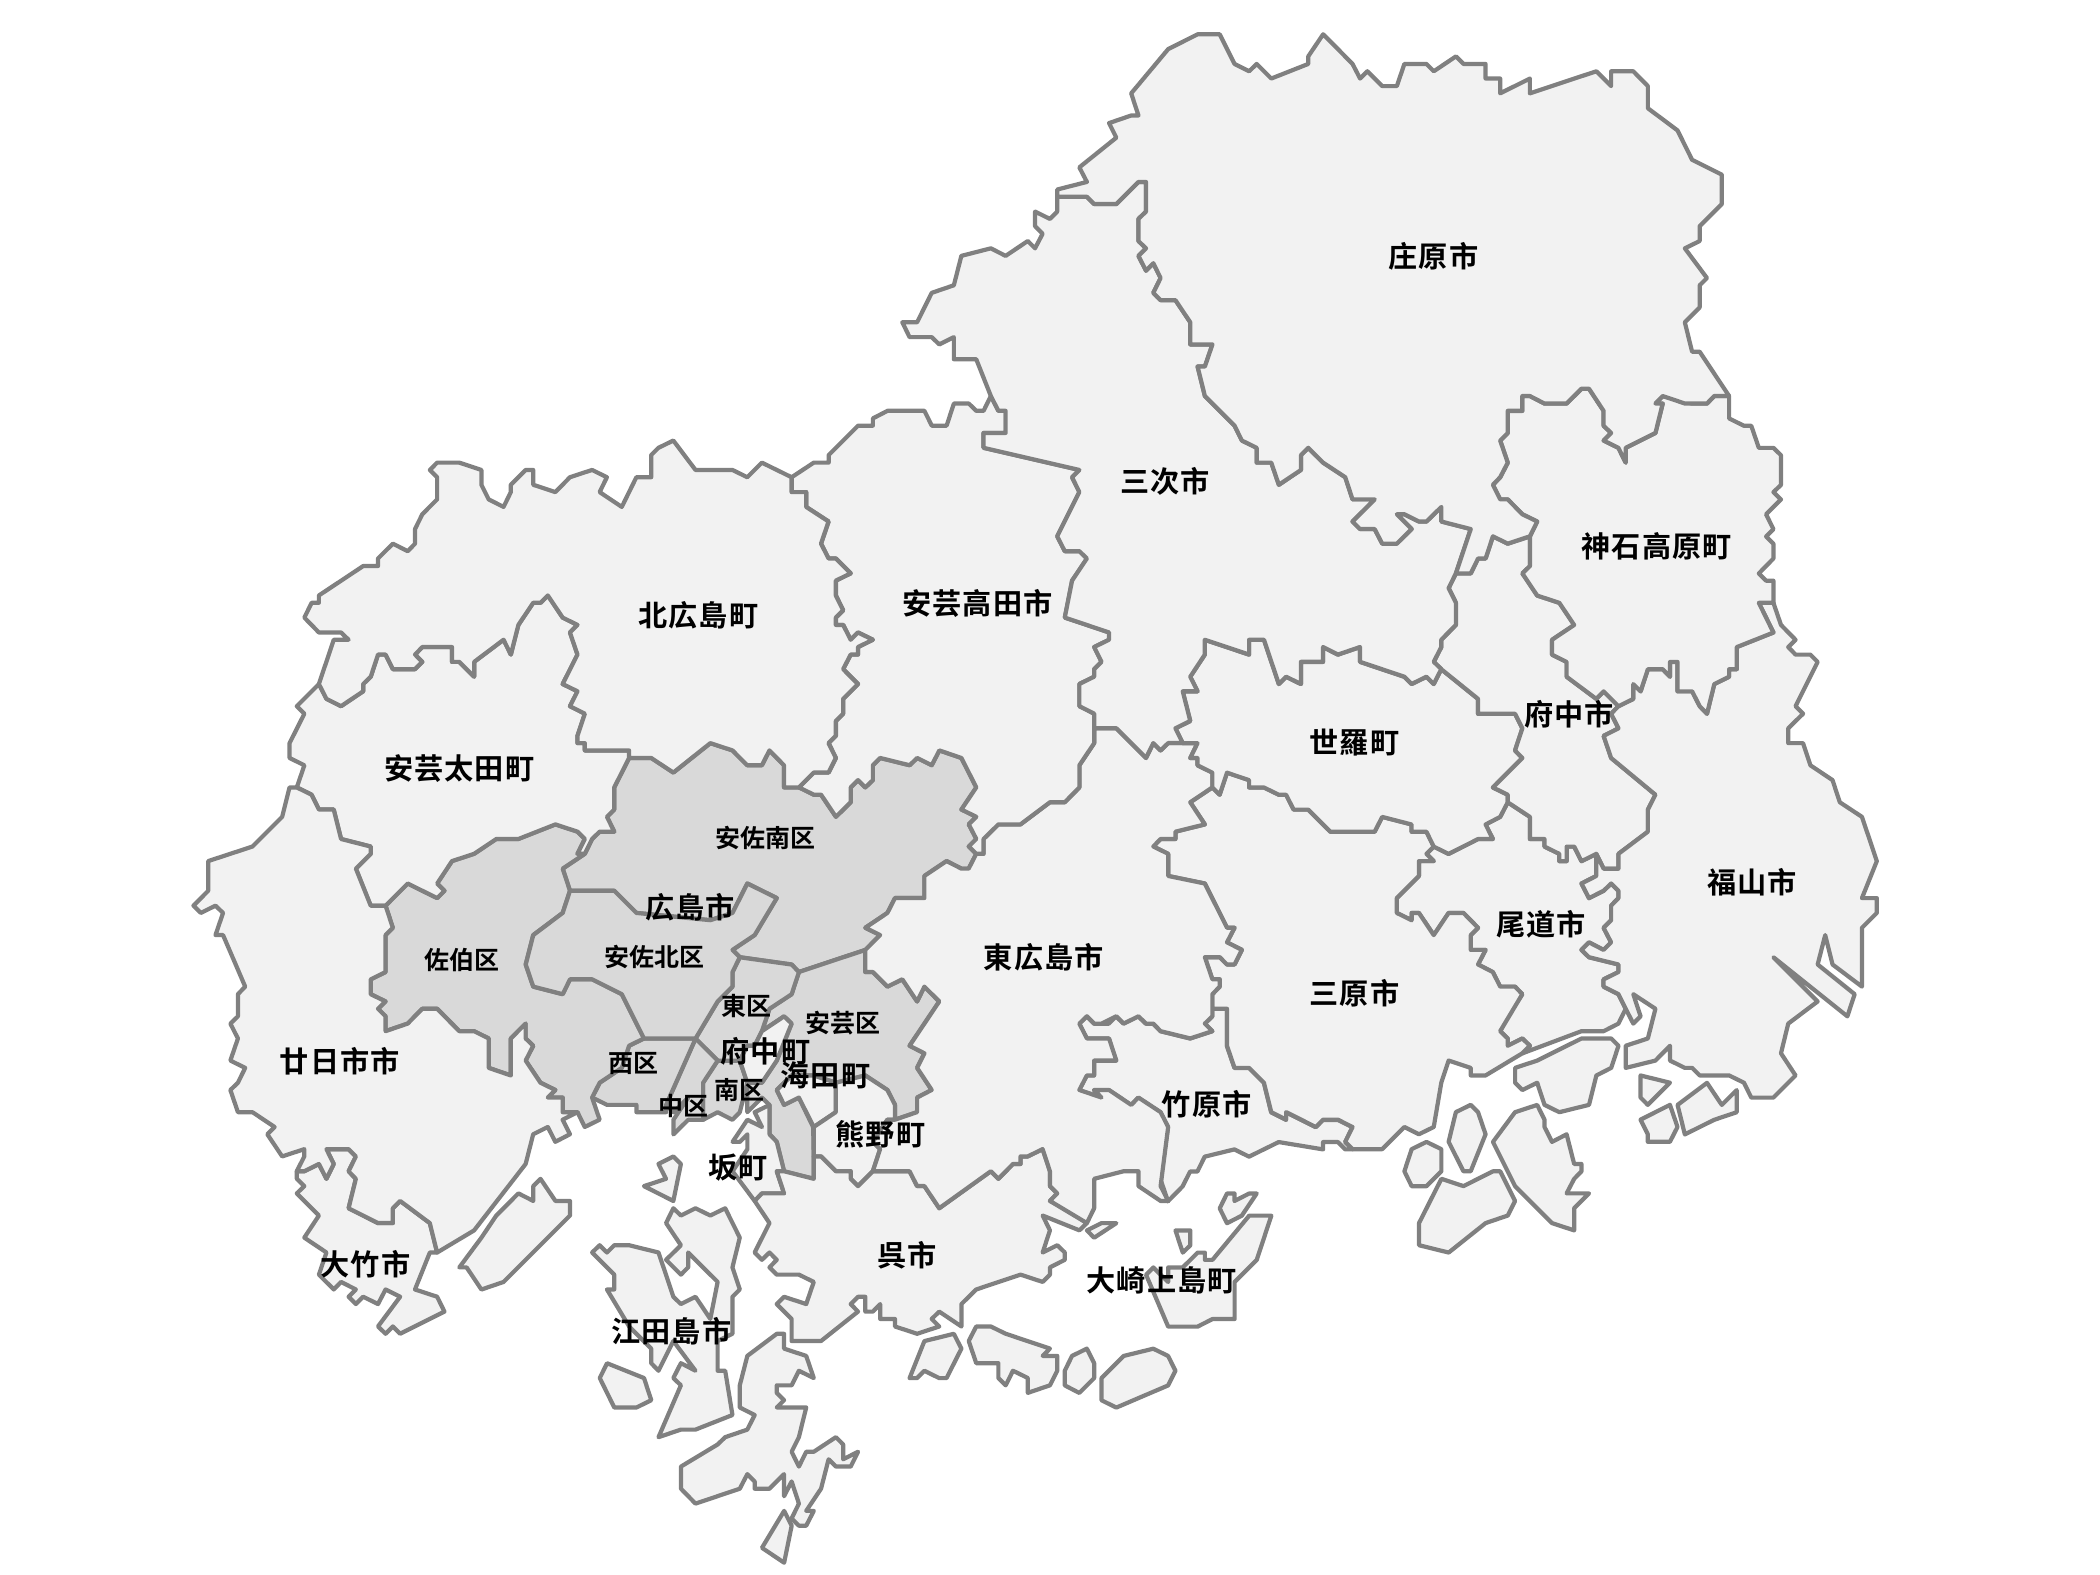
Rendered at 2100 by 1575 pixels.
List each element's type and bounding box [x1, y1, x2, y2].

text_box [193, 34, 1877, 1563]
